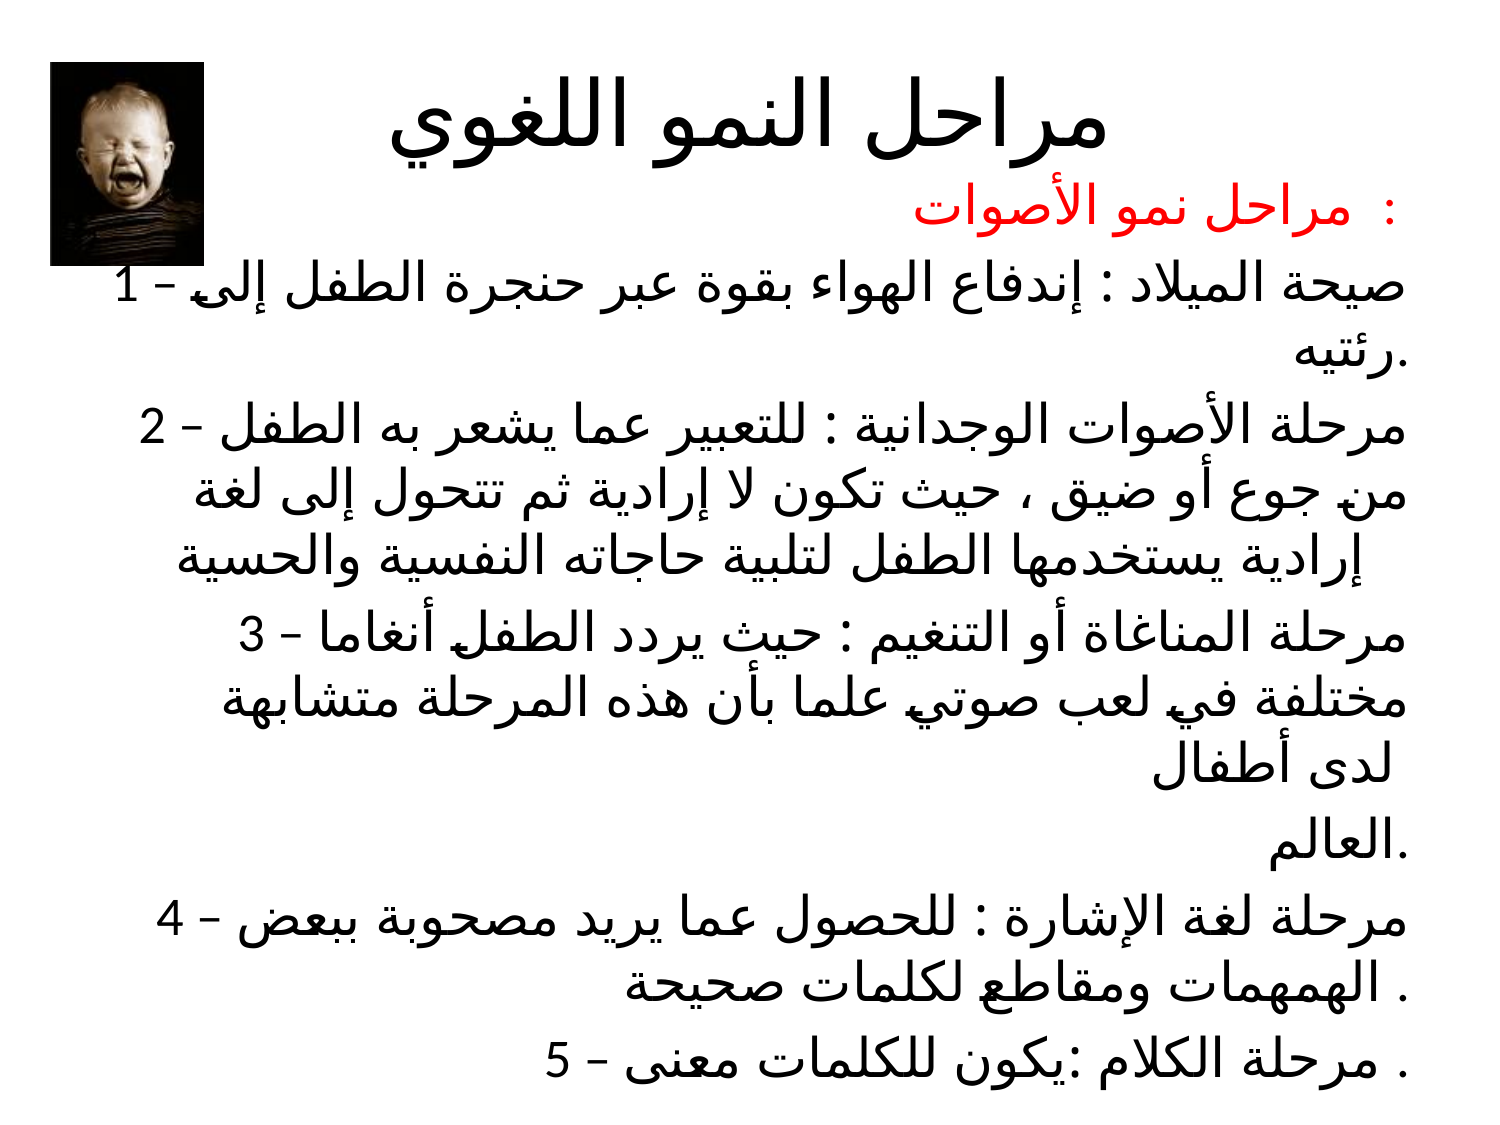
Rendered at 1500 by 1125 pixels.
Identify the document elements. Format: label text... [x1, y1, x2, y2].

picture [49, 62, 204, 266]
title مراحل النمو اللغوي [75, 45, 1425, 162]
list مراحل نمو الأصوات : 1 – صيحة الميلاد : إندفاع الهواء بقوة عبر حنجرة الطفل إلى رئتيه. 2 – مرحلة الأصوات الوجدانية : للتعبير عما يشعر به الطفل من جوع أو ضيق ، حيث تكون لا إرادية ثم تتحول إلى لغة إرادية يستخدمها الطفل لتلبية حاجاته النفسية والحسية 3 – مرحلة المناغاة أو التنغيم : حيث يردد الطفل أنغاما مختلفة في لعب صوتي علما بأن هذه المرحلة متشابهة لدى أطفال العالم. 4 – مرحلة لغة الإشارة : للحصول عما يريد مصحوبة ببعض الهمهمات ومقاطع لكلمات صحيحة . 5 – مرحلة الكلام :يكون للكلمات معنى . [75, 162, 1425, 1100]
